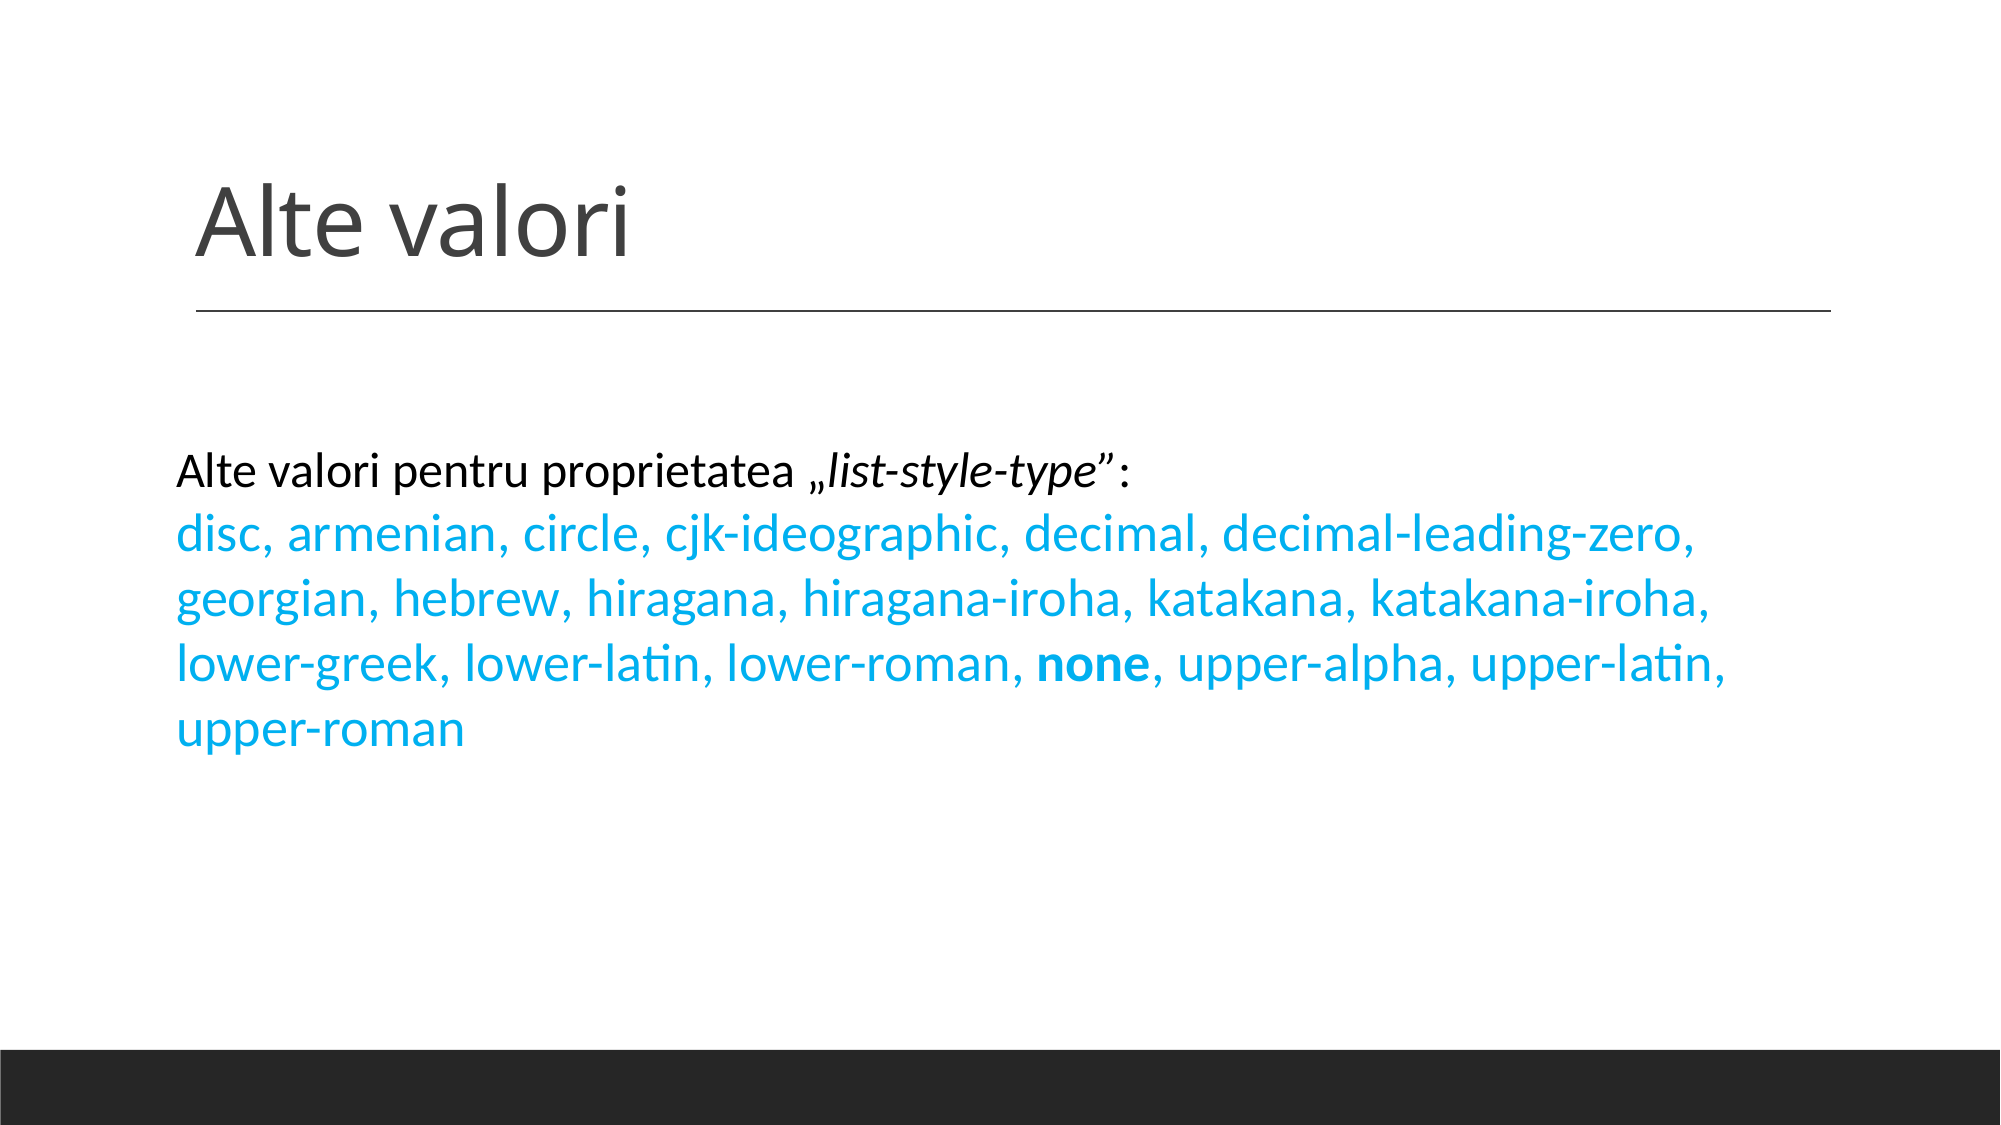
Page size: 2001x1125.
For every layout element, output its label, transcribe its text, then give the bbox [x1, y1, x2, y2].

text_box Alte valori pentru proprietatea „list-style-type”: disc, armenian, circle, cjk-ideographic, decimal, decimal-leading-zero, georgian, hebrew, hiragana, hiragana-iroha, katakana, katakana-iroha, lower-greek, lower-latin, lower-roman, none, upper-alpha, upper-latin, upper-roman [161, 430, 1850, 765]
title Alte valori [180, 47, 1830, 285]
